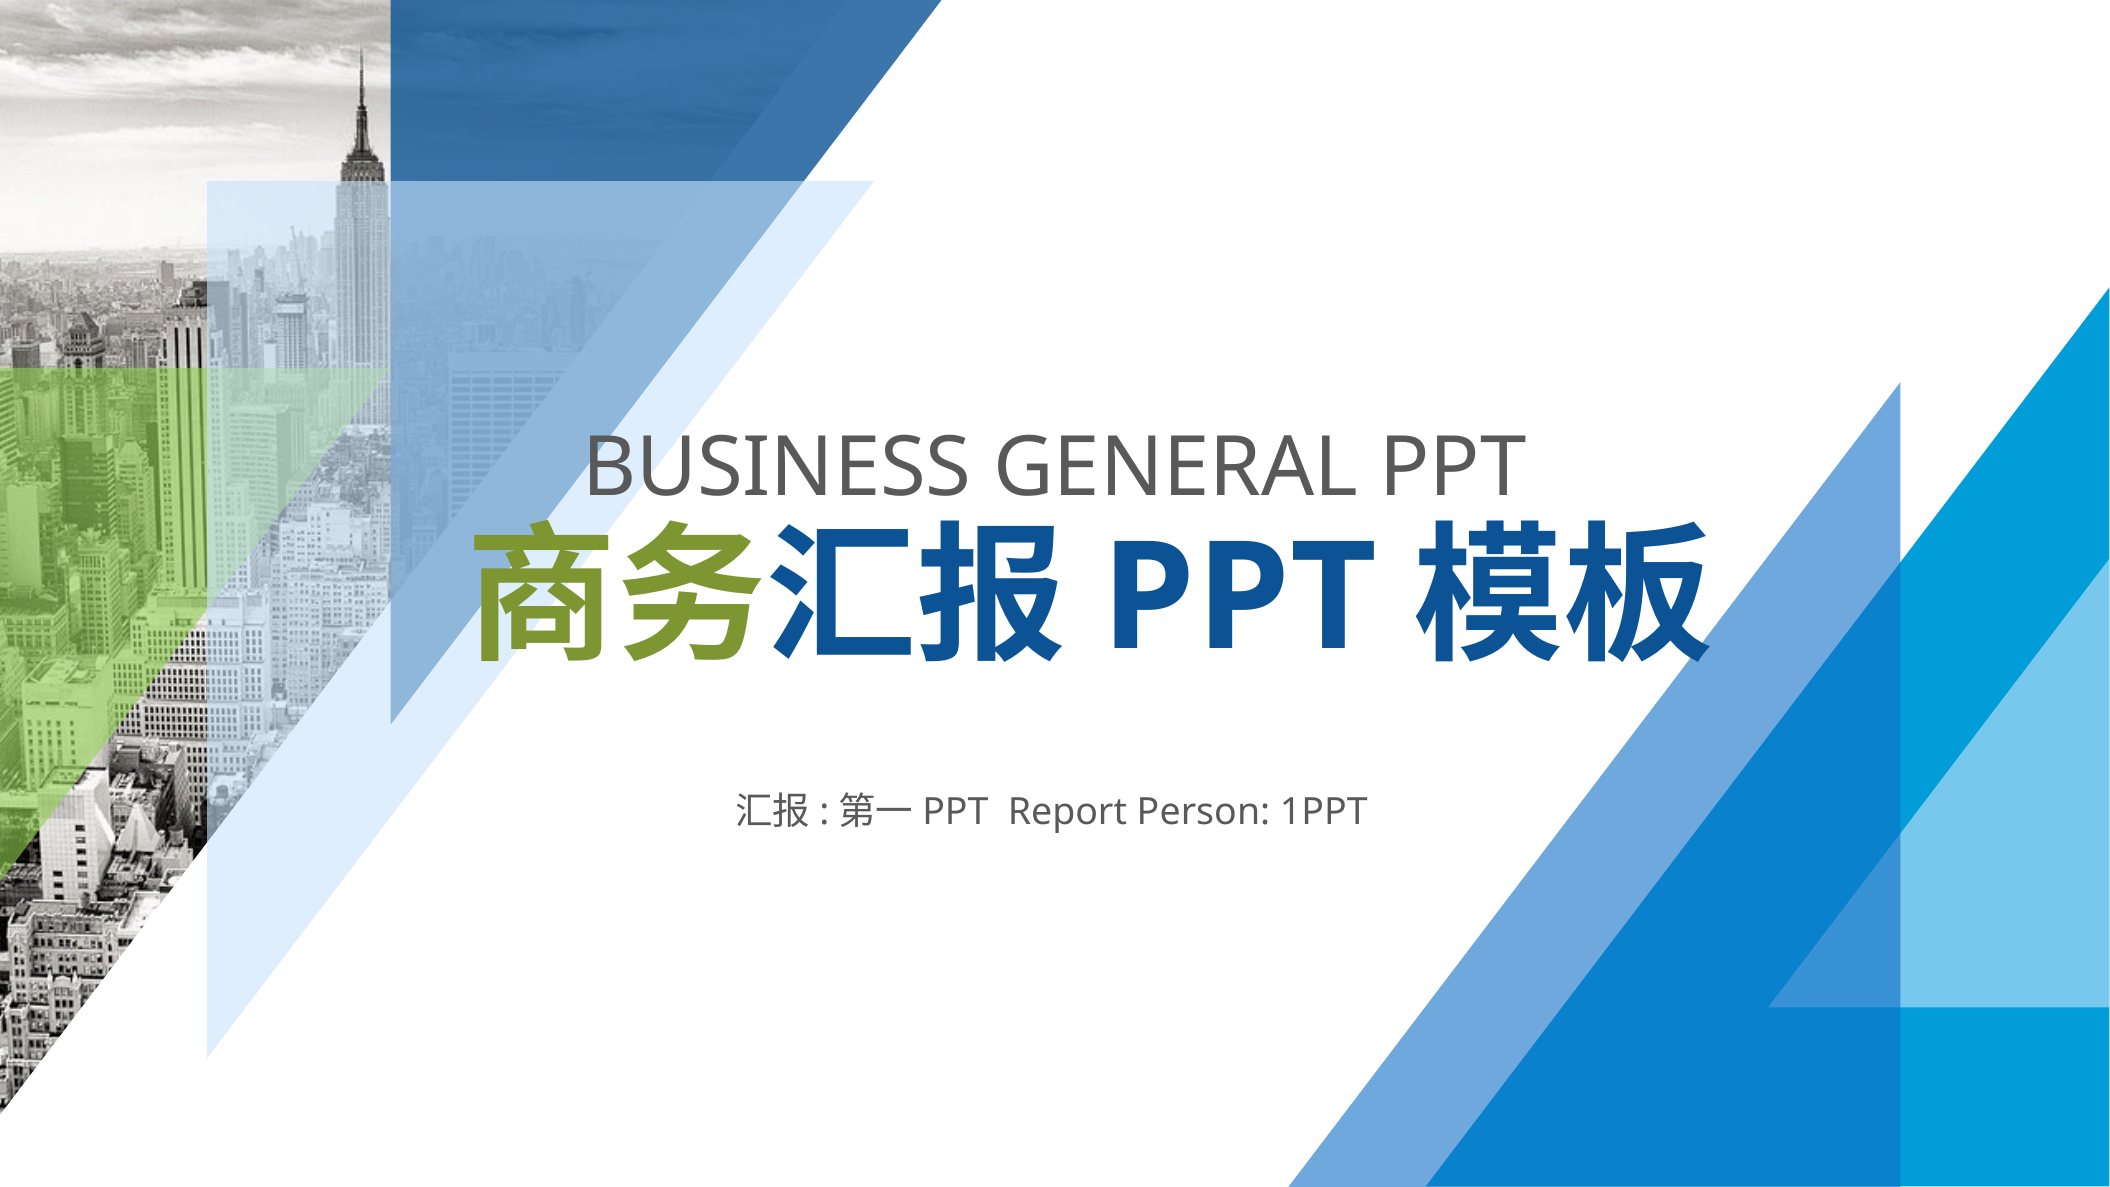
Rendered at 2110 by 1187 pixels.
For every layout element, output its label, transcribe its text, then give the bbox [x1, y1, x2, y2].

text_box [0, 611, 207, 1115]
text_box [207, 181, 874, 1058]
text_box [0, 367, 207, 882]
text_box [1901, 1008, 2110, 1187]
text_box Business General PPT [546, 411, 1563, 498]
text_box [1288, 382, 1901, 1187]
text_box 汇报:第一PPT Report Person: 1PPT [636, 781, 1473, 832]
text_box [1901, 284, 2110, 831]
text_box 商务汇报PPT模板 [462, 498, 1717, 679]
text_box [0, 0, 390, 367]
text_box [390, 0, 942, 181]
text_box [1901, 557, 2110, 1008]
